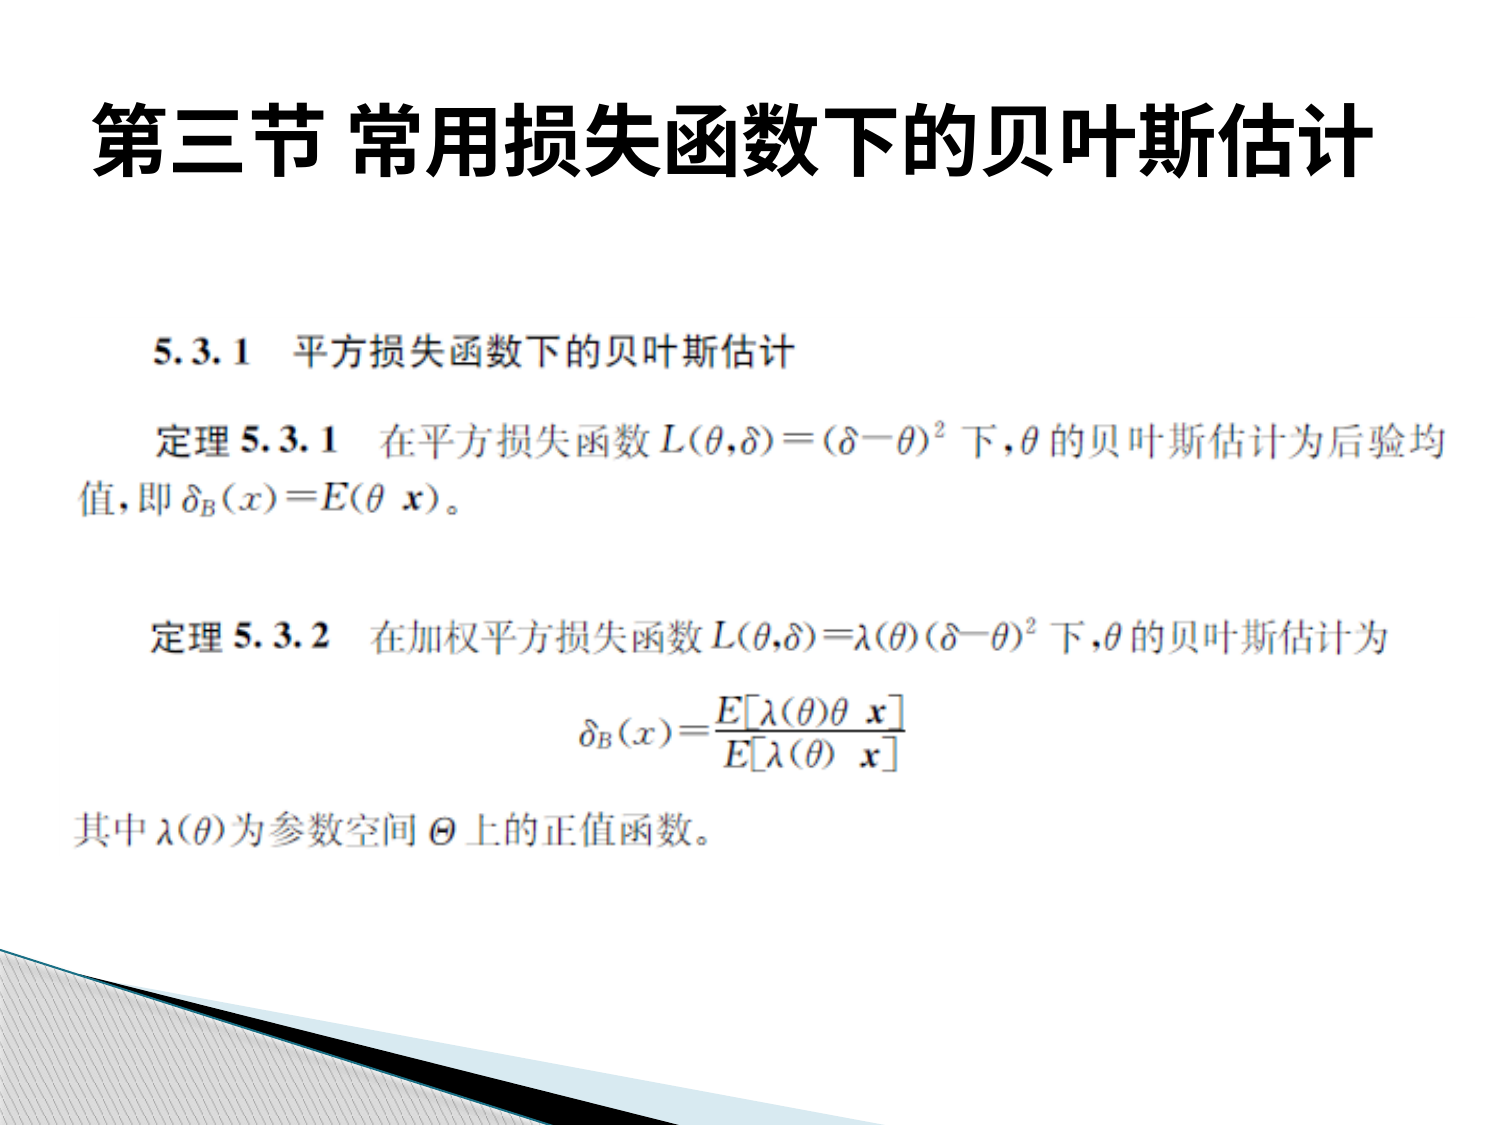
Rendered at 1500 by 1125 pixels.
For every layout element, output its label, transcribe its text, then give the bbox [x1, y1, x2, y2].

title 第三节 常用损失函数下的贝叶斯估计 [75, 45, 1425, 233]
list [70, 316, 1475, 528]
picture [58, 606, 1407, 856]
